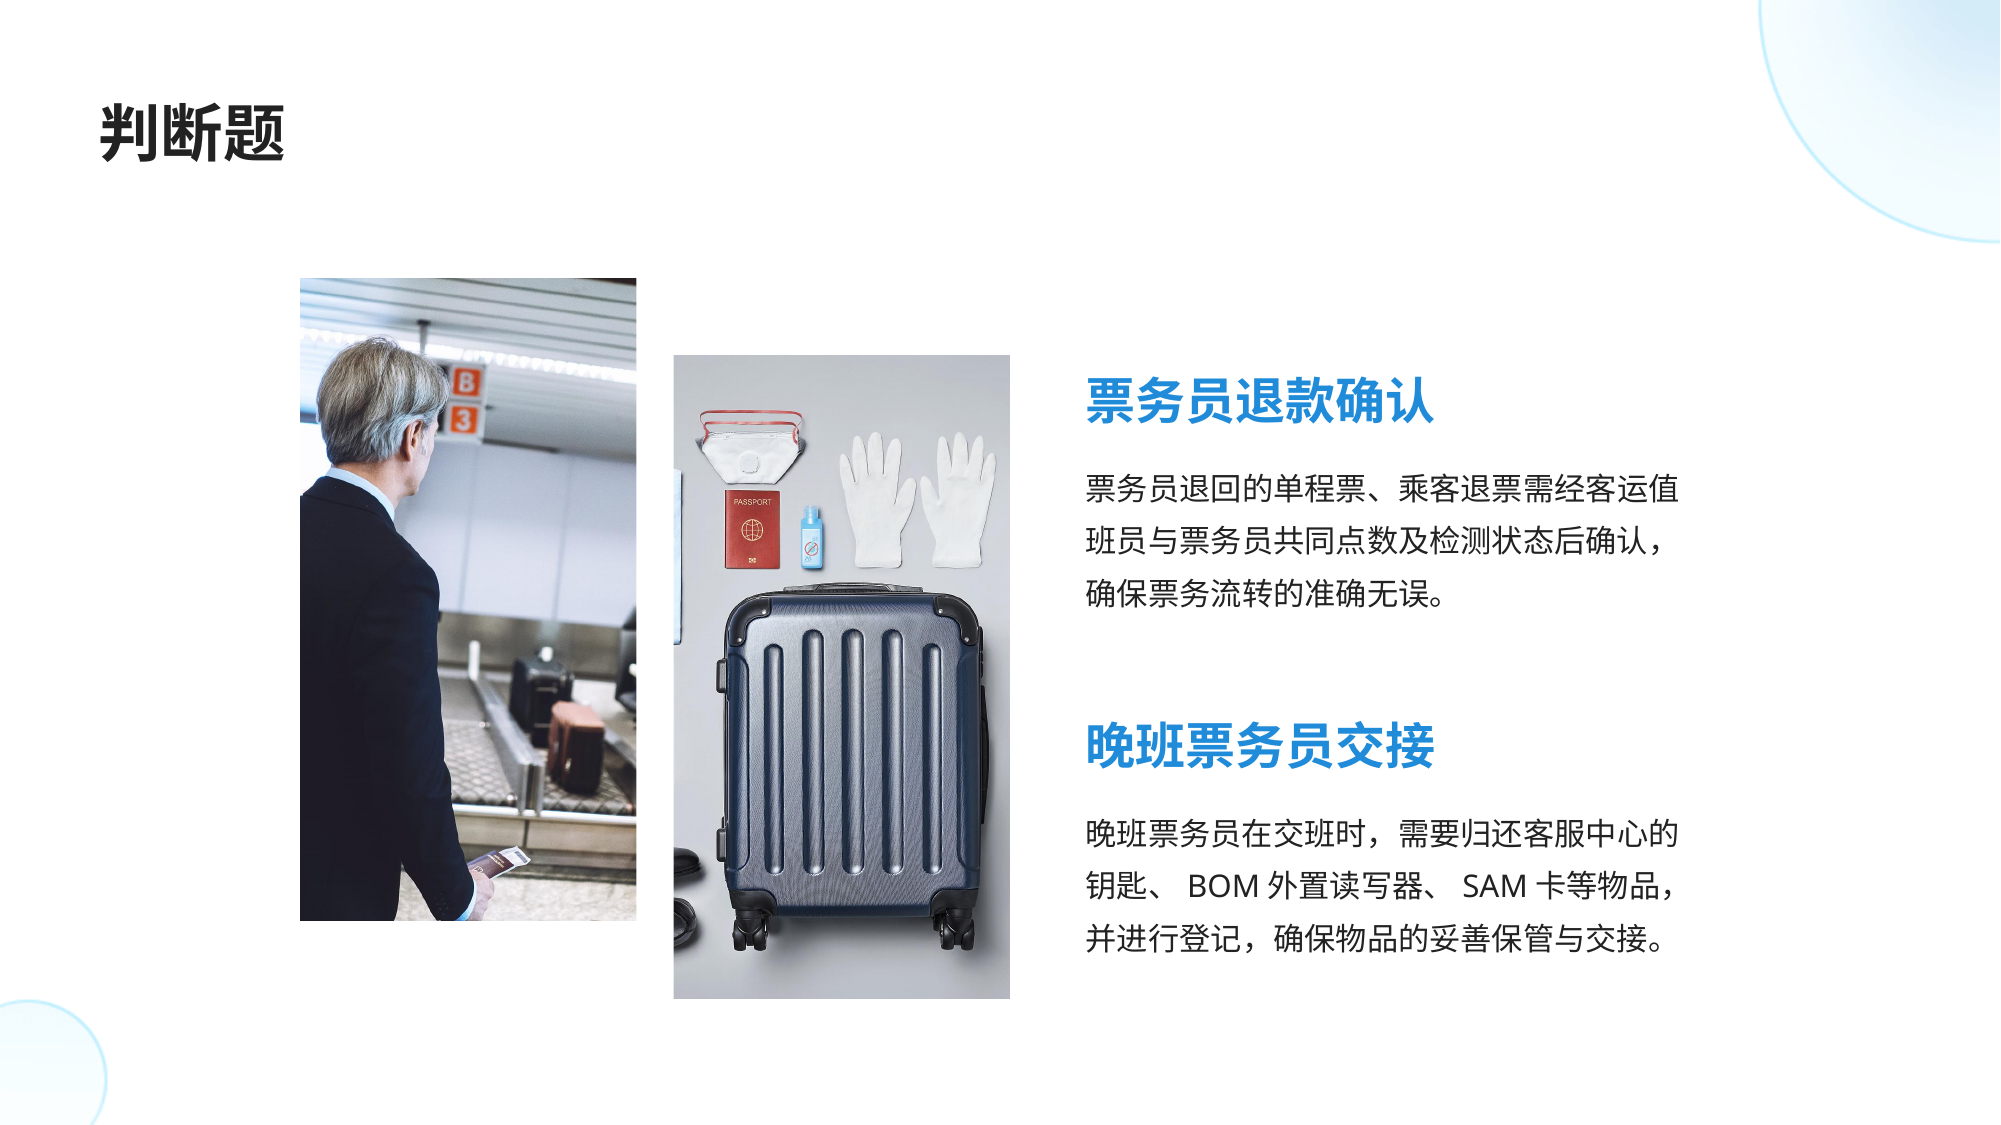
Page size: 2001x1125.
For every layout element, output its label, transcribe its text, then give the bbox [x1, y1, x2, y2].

text_box 票务员退款确认 [1070, 342, 1663, 437]
text_box 晚班票务员交接 [1070, 676, 1663, 782]
text_box 晚班票务员在交班时，需要归还客服中心的钥匙、BOM外置读写器、SAM卡等物品，并进行登记，确保物品的妥善保管与交接。 [1070, 791, 1700, 1030]
text_box 判断题 [78, 43, 1922, 189]
picture [0, 0, 2001, 1125]
text_box 票务员退回的单程票、乘客退票需经客运值班员与票务员共同点数及检测状态后确认，确保票务流转的准确无误。 [1070, 446, 1700, 688]
